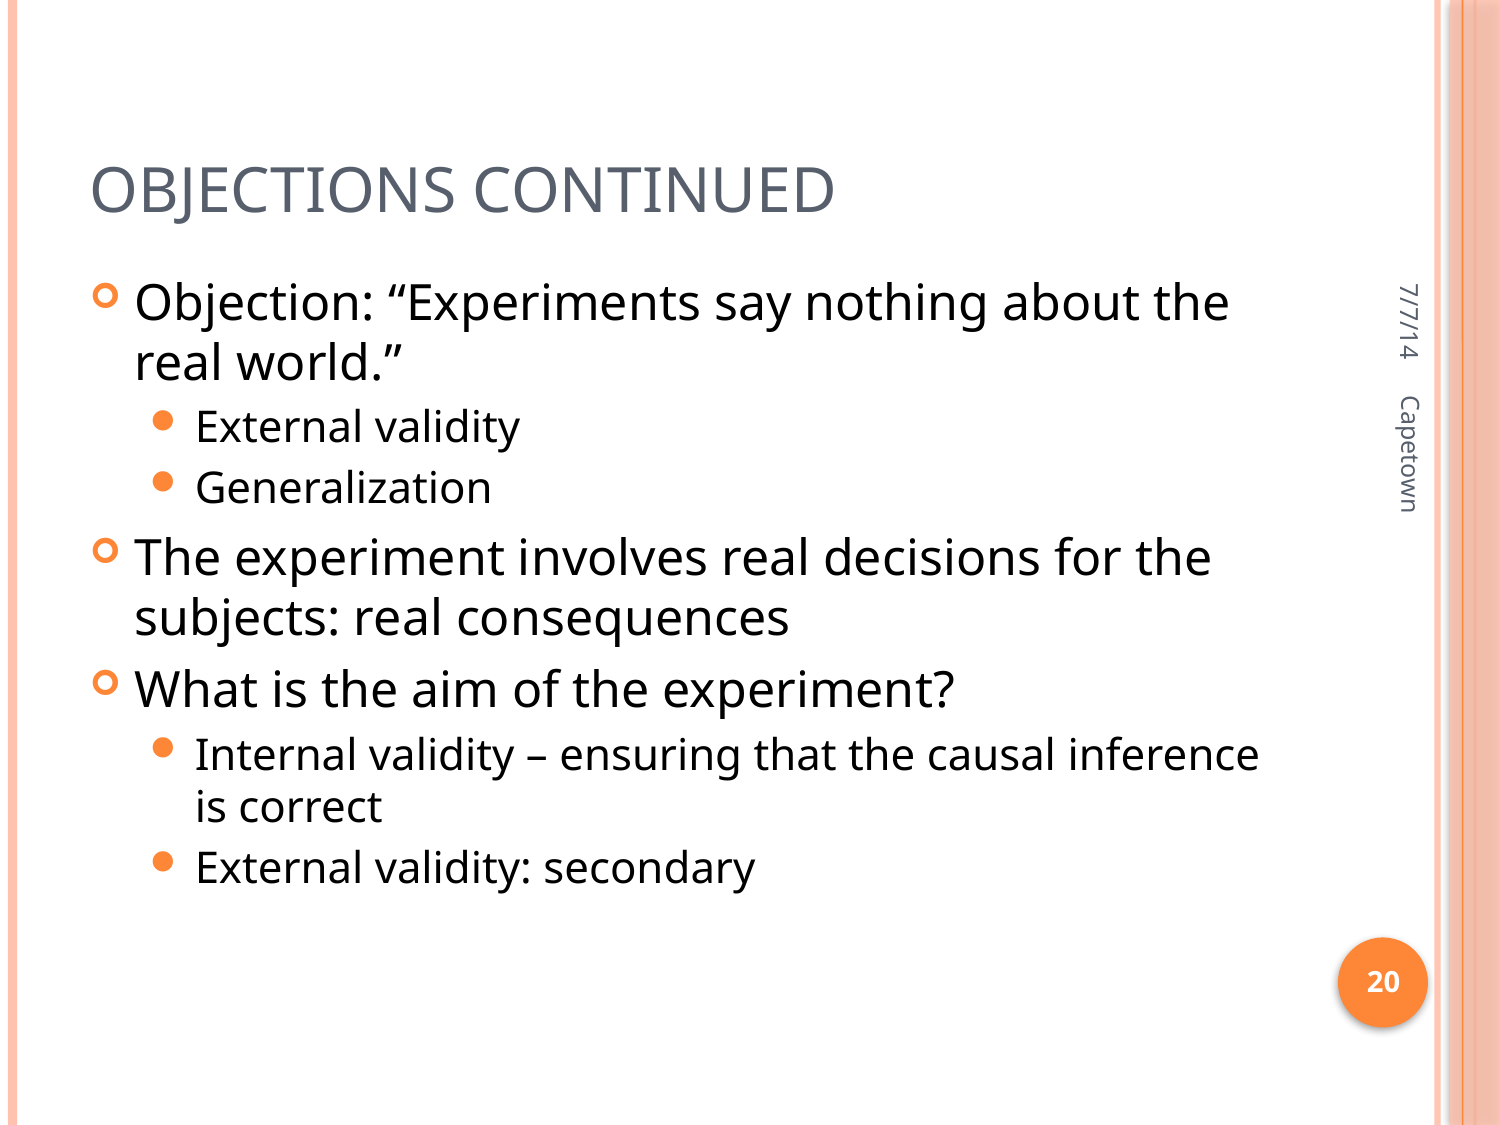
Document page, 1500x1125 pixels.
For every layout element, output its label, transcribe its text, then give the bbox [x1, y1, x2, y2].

slide_number 20 [1333, 940, 1434, 1027]
footer Capetown [1379, 380, 1440, 906]
title Objections continued [75, 45, 1300, 233]
list Objection: “Experiments say nothing about the real world.” External validity Generalization The experiment involves real decisions for the subjects: real consequences What is the aim of the experiment? Internal validity – ensuring that the causal inference is correct External validity: secondary [75, 262, 1300, 1062]
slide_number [1378, 43, 1442, 374]
